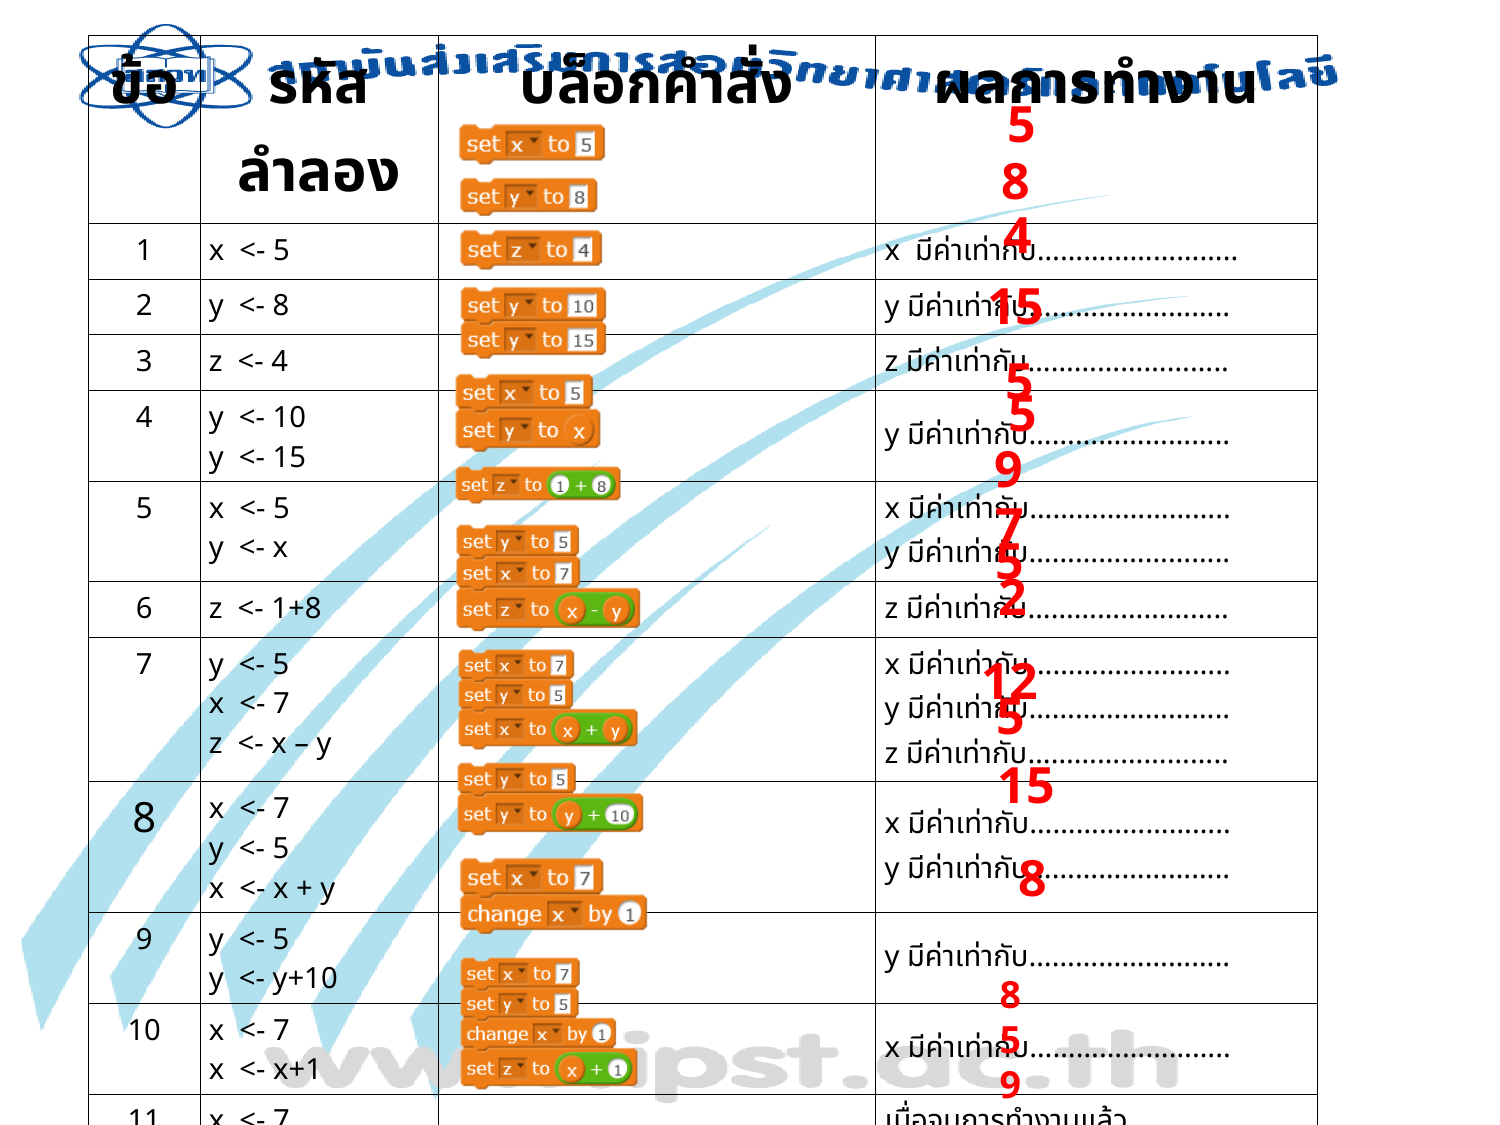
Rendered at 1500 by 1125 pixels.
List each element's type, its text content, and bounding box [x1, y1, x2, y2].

table_cell 1 [89, 224, 200, 279]
table_cell [650, 582, 875, 637]
picture [454, 370, 607, 456]
table_cell x มีค่าเท่ากับ…………………….. [1036, 1004, 1317, 1094]
table_cell [439, 913, 459, 1003]
text_box 7 [980, 486, 1039, 522]
text_box 5 [993, 373, 1052, 449]
picture [455, 521, 646, 635]
table_cell x <- 5 [201, 224, 438, 279]
table_header บล็อกคำสั่ง [439, 36, 875, 223]
table_cell [439, 224, 452, 279]
table_cell [439, 1004, 452, 1094]
table_header ข้อ [89, 36, 200, 223]
text_box 5 [992, 85, 1051, 160]
table_cell x มีค่าเท่ากับ…………………….. [876, 1004, 984, 1094]
picture [454, 758, 651, 839]
table_cell y มีค่าเท่ากับ…………………….. [1038, 391, 1317, 481]
table_cell 11 [89, 1095, 200, 1125]
table_cell [439, 280, 454, 334]
table_cell y มีค่าเท่ากับ…………………….. [876, 391, 993, 481]
table_header ผลการทำงาน [876, 36, 1317, 223]
table_cell [608, 335, 875, 390]
text_box 12 [966, 642, 1054, 718]
picture [455, 174, 605, 221]
text_box 9 [979, 429, 1038, 505]
text_box 8 [987, 141, 1046, 217]
table_cell [637, 913, 875, 1003]
table_cell 6 [89, 582, 200, 637]
table_cell [439, 482, 875, 581]
table_cell [439, 335, 454, 390]
table_cell x มีค่าเท่ากับ…………………….. y มีค่าเท่ากับ…………………….. [876, 482, 980, 581]
table_cell [439, 782, 875, 912]
table_cell 3 [89, 335, 200, 390]
table_cell y มีค่าเท่ากับ…………………….. [876, 280, 972, 334]
table_cell x มีค่าเท่ากับ…………………….. y มีค่าเท่ากับ…………………….. z มีค่าเท่ากับ…………………….. [876, 638, 1317, 781]
text_box 15 [983, 746, 1070, 822]
table_cell 5 [89, 482, 200, 581]
table_cell 9 [89, 913, 200, 1003]
table_cell x มีค่าเท่ากับ…………………….. [1048, 224, 1317, 279]
text_box 15 [972, 266, 1059, 342]
picture [457, 282, 609, 364]
table_cell [439, 1095, 875, 1125]
table_cell y มีค่าเท่ากับ…………………….. [876, 913, 1317, 1003]
table_cell x มีค่าเท่ากับ…………………….. y มีค่าเท่ากับ…………………….. [1038, 482, 1317, 581]
table_cell z <- 1+8 [201, 582, 438, 637]
table_cell z มีค่าเท่ากับ…………………….. [876, 582, 1317, 637]
picture [457, 953, 641, 1095]
table_cell x มีค่าเท่ากับ…………………….. [876, 224, 989, 279]
picture [455, 226, 610, 274]
table_cell [439, 582, 450, 637]
table_cell 2 [89, 280, 200, 334]
table_cell 4 [89, 391, 200, 481]
table_cell z มีค่าเท่ากับ…………………….. [876, 335, 990, 390]
table_cell 10 [89, 1004, 200, 1094]
text_box 5 [981, 718, 1040, 752]
table_cell [609, 391, 875, 481]
table_cell x มีค่าเท่ากับ…………………….. y มีค่าเท่ากับ…………………….. [876, 782, 1317, 912]
table_cell x <- 7 y <- 5 x <- x + y [201, 782, 438, 912]
table_cell [611, 280, 875, 334]
table_cell 8 [89, 782, 200, 912]
text_box 2 [983, 557, 1042, 633]
table_cell z มีค่าเท่ากับ…………………….. [1049, 335, 1317, 390]
table_cell เมื่อจบการทำงานแล้ว x มีค่าเท่ากับ…………………….. y มีค่าเท่ากับ…………………….. z มีค่าเท่ากับ…………………….. [876, 1095, 1317, 1125]
picture [448, 463, 626, 506]
text_box 8 [1004, 838, 1063, 914]
picture [453, 647, 642, 753]
text_box 8 5 9 [984, 964, 1036, 1114]
picture [455, 854, 654, 941]
table_cell [439, 638, 875, 781]
picture [454, 120, 612, 170]
table_cell y มีค่าเท่ากับ…………………….. [1059, 280, 1317, 334]
table_cell x <- 7 y <- 5 x <- x + 1 z <- x + 1 [201, 1095, 438, 1125]
table_cell [610, 224, 875, 279]
table_cell x <- 5 y <- x [201, 482, 438, 581]
table_cell y <- 5 x <- 7 z <- x – y [201, 638, 438, 781]
table_cell 7 [89, 638, 200, 781]
table_cell [439, 391, 451, 481]
table_cell y <- 5 y <- y+10 [201, 913, 438, 1003]
text_box 5 [980, 522, 1039, 597]
table_cell [644, 1004, 875, 1094]
table_cell y <- 10 y <- 15 [201, 391, 438, 481]
table_cell z <- 4 [201, 335, 438, 390]
table_cell y <- 8 [201, 280, 438, 334]
picture [0, 0, 1500, 1125]
text_box 5 [990, 342, 1049, 418]
table_cell x <- 7 x <- x+1 [201, 1004, 438, 1094]
table_header รหัสลำลอง [201, 36, 438, 223]
text_box 4 [989, 196, 1048, 266]
